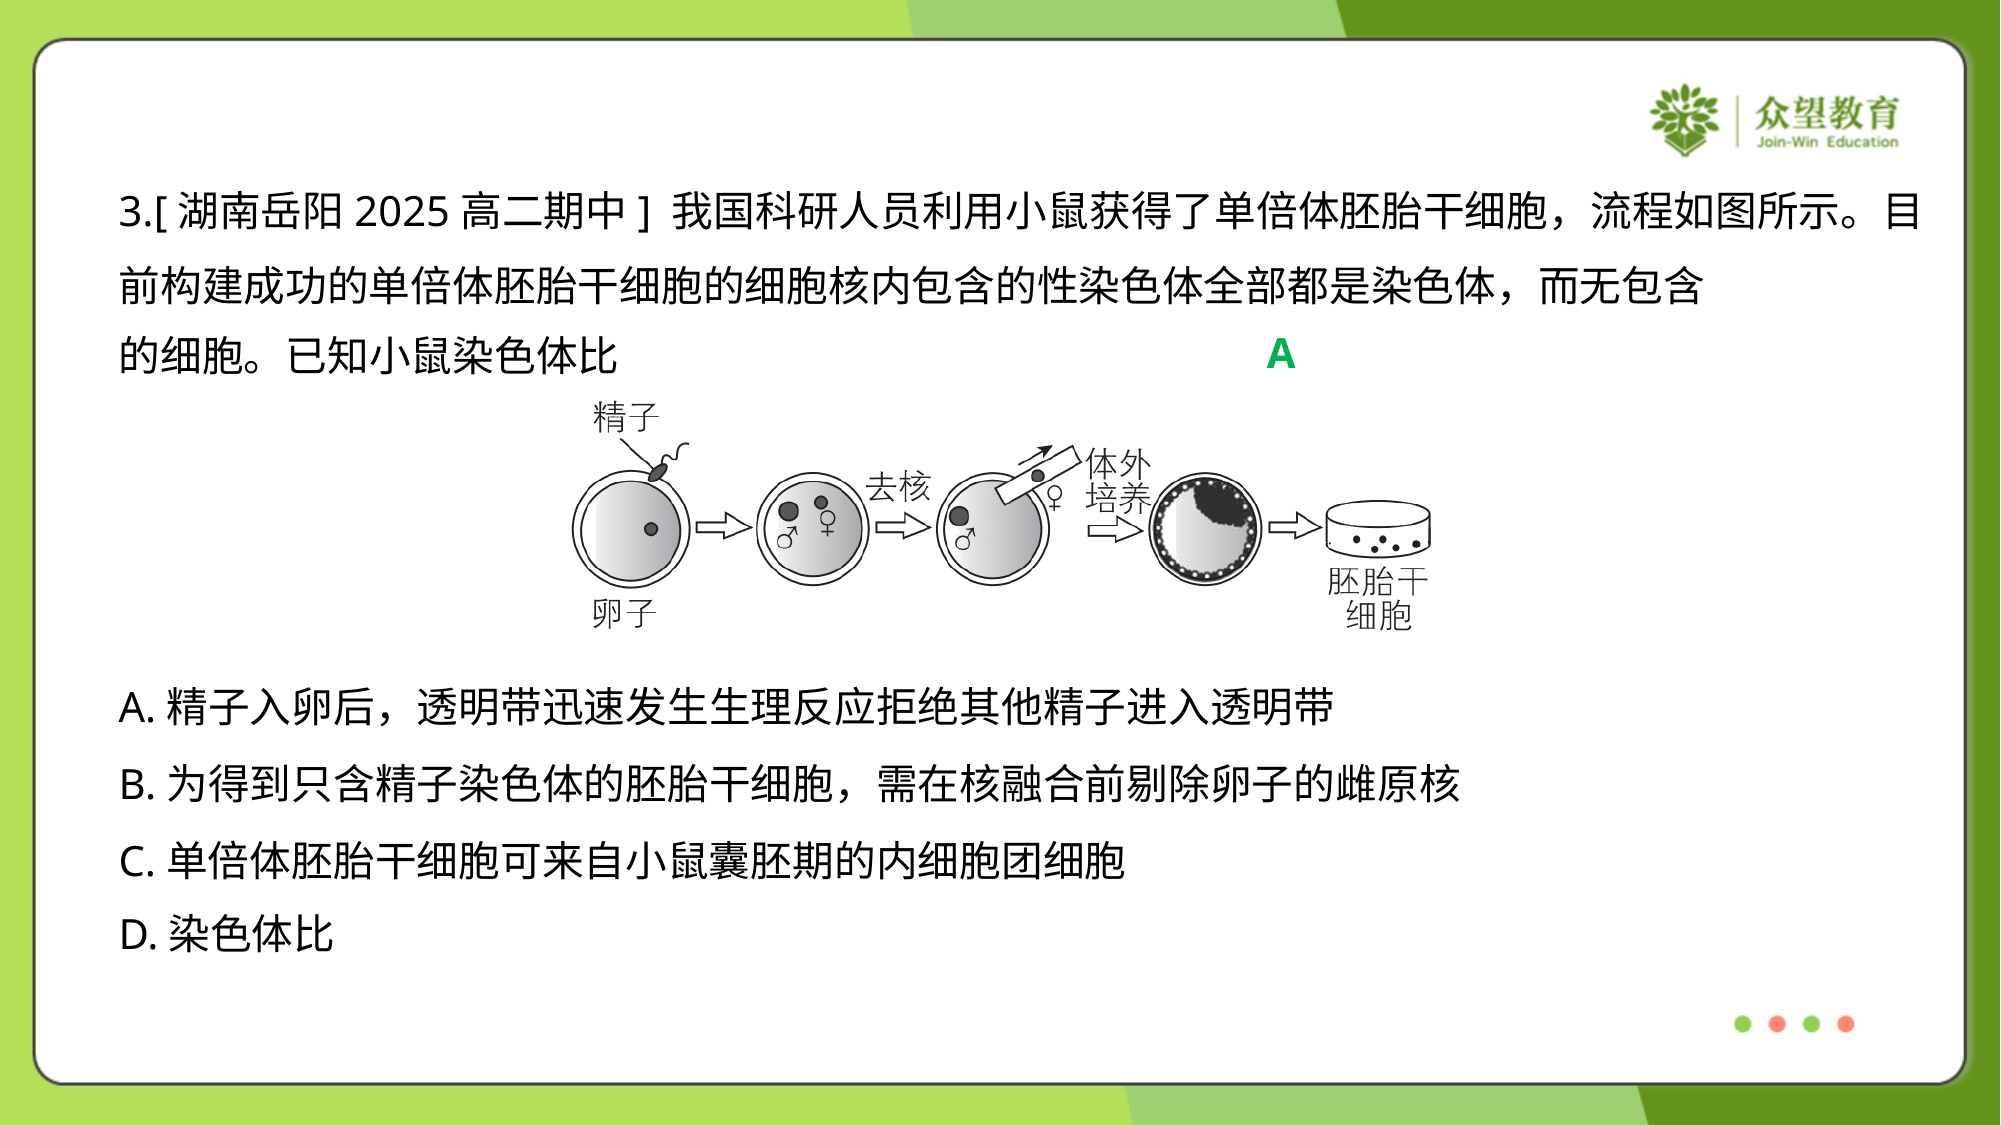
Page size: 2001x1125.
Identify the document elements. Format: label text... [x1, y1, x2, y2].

picture [0, 0, 2000, 1125]
text_box A [1250, 306, 1312, 371]
